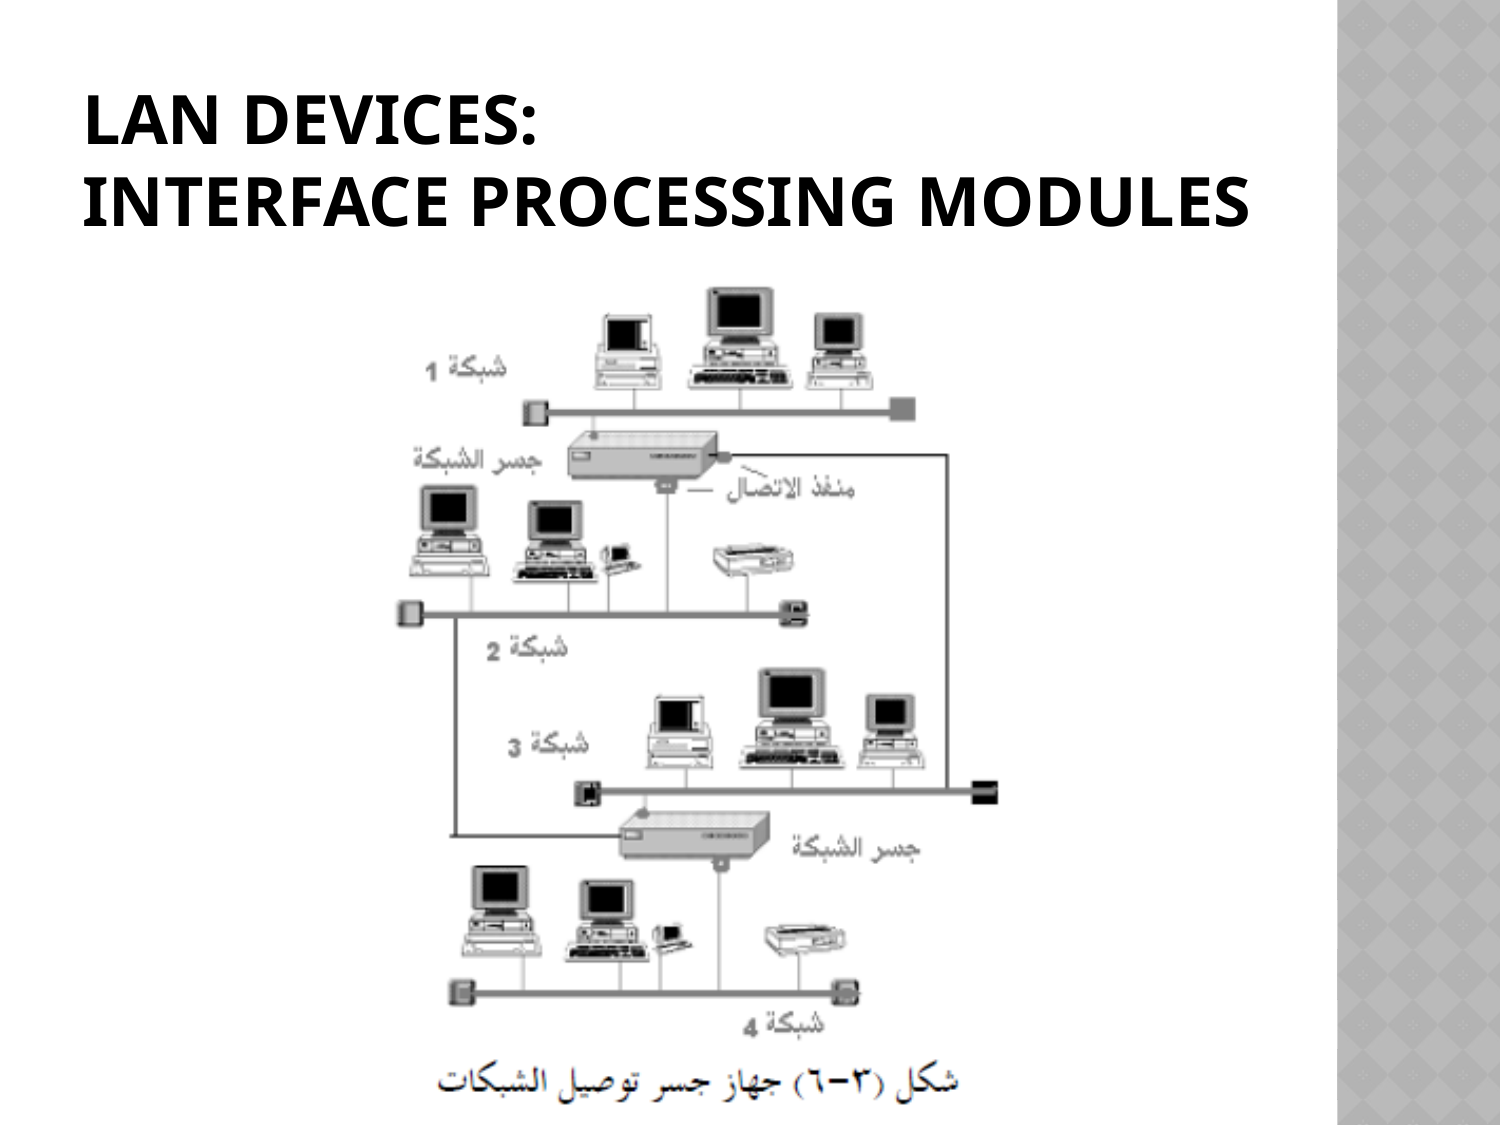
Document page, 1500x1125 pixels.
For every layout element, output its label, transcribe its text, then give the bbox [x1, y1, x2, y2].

title LAN devices: interface processing Modules [75, 52, 1263, 240]
picture [349, 249, 1026, 1125]
